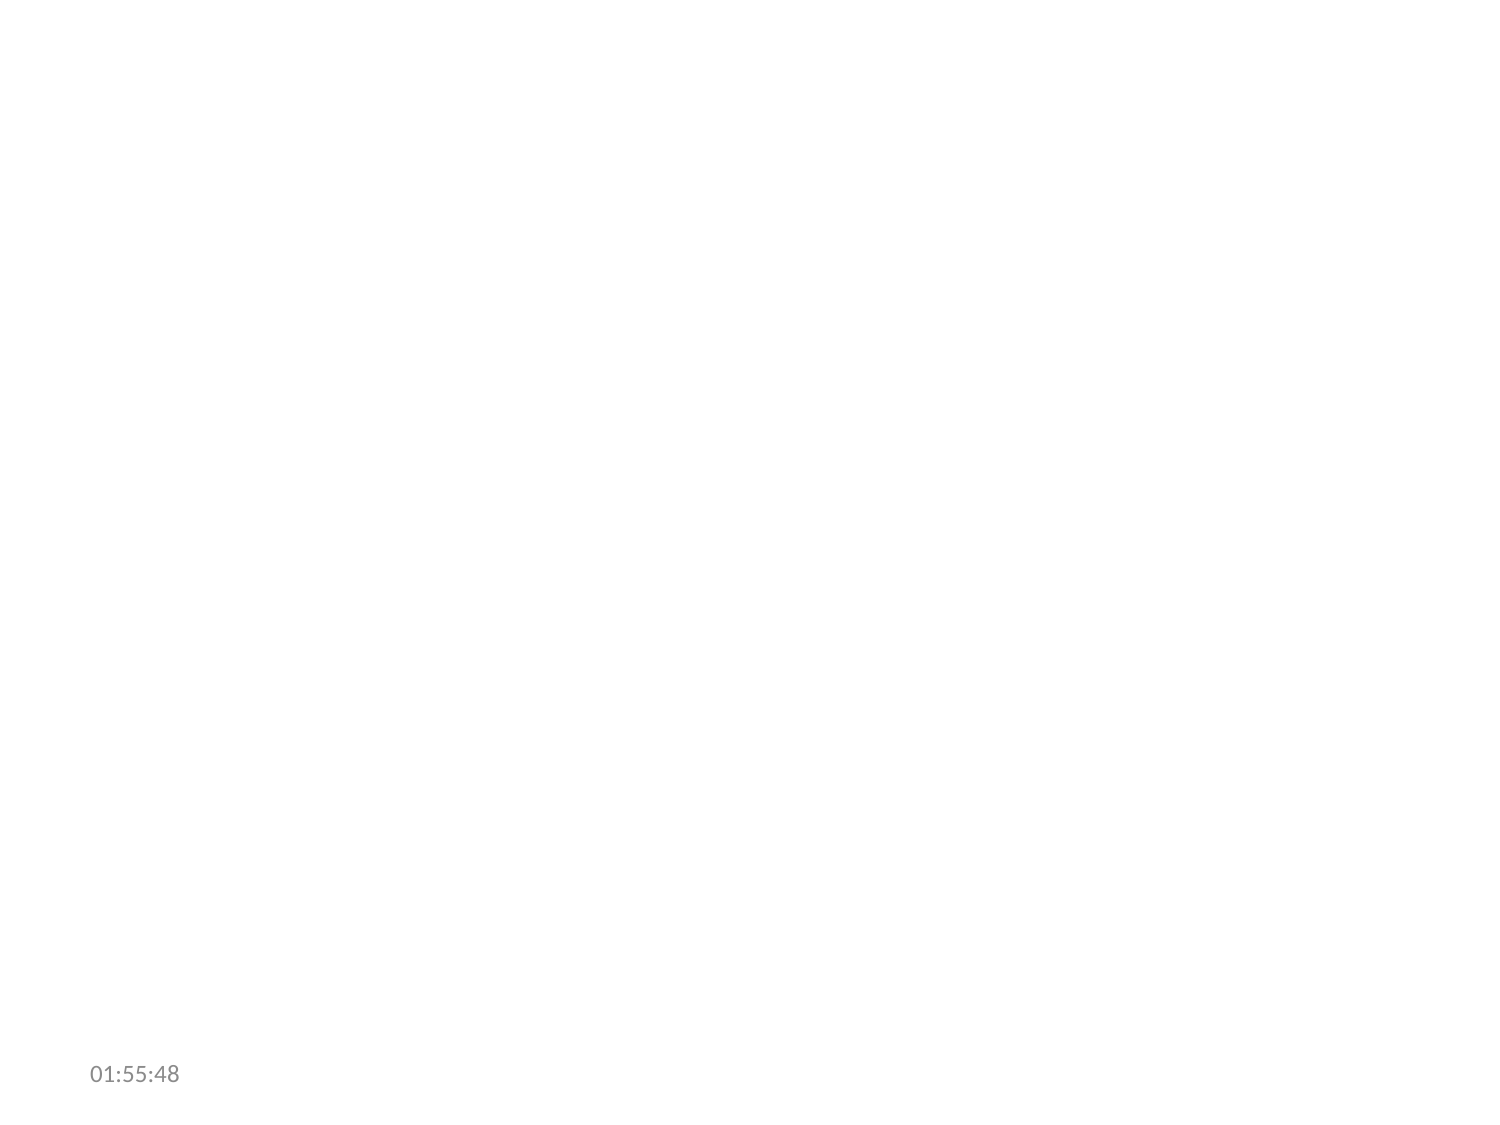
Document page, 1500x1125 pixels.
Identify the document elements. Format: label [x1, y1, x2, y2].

slide_number [75, 1042, 425, 1103]
